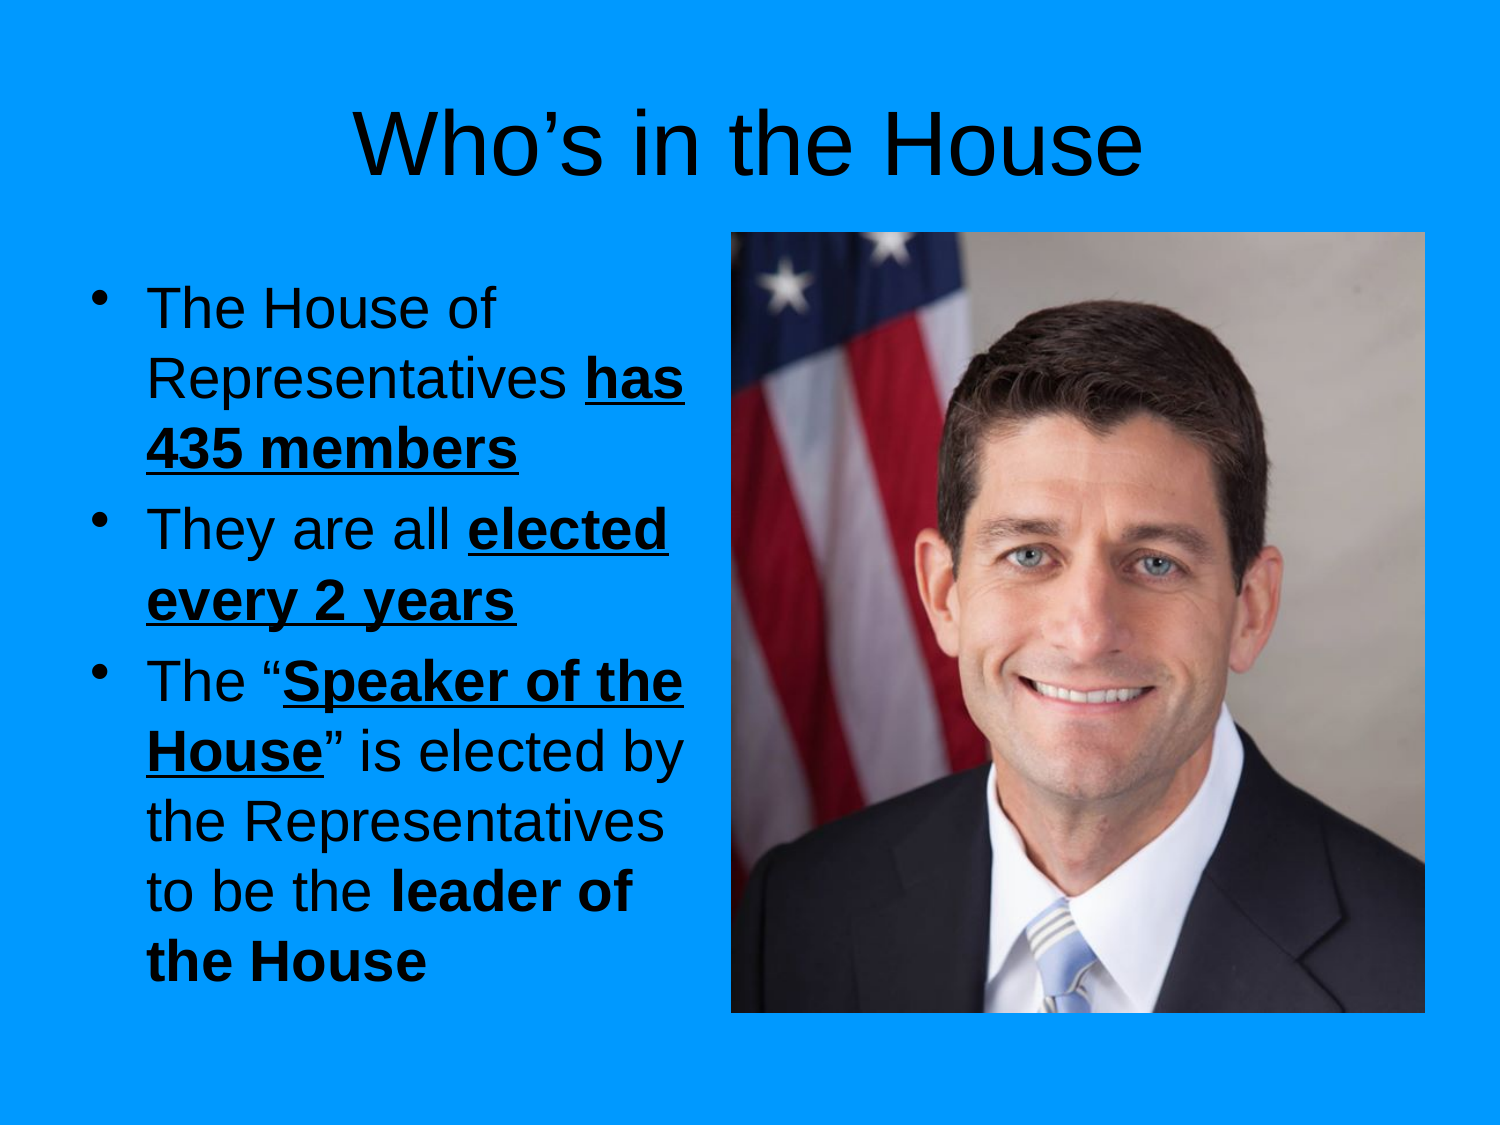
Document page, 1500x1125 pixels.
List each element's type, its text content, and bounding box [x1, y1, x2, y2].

picture [731, 232, 1426, 1013]
list The House of Representatives has 435 members They are all elected every 2 years The “Speaker of the House” is elected by the Representatives to be the leader of the House [75, 262, 738, 1063]
title Who’s in the House [75, 45, 1425, 233]
